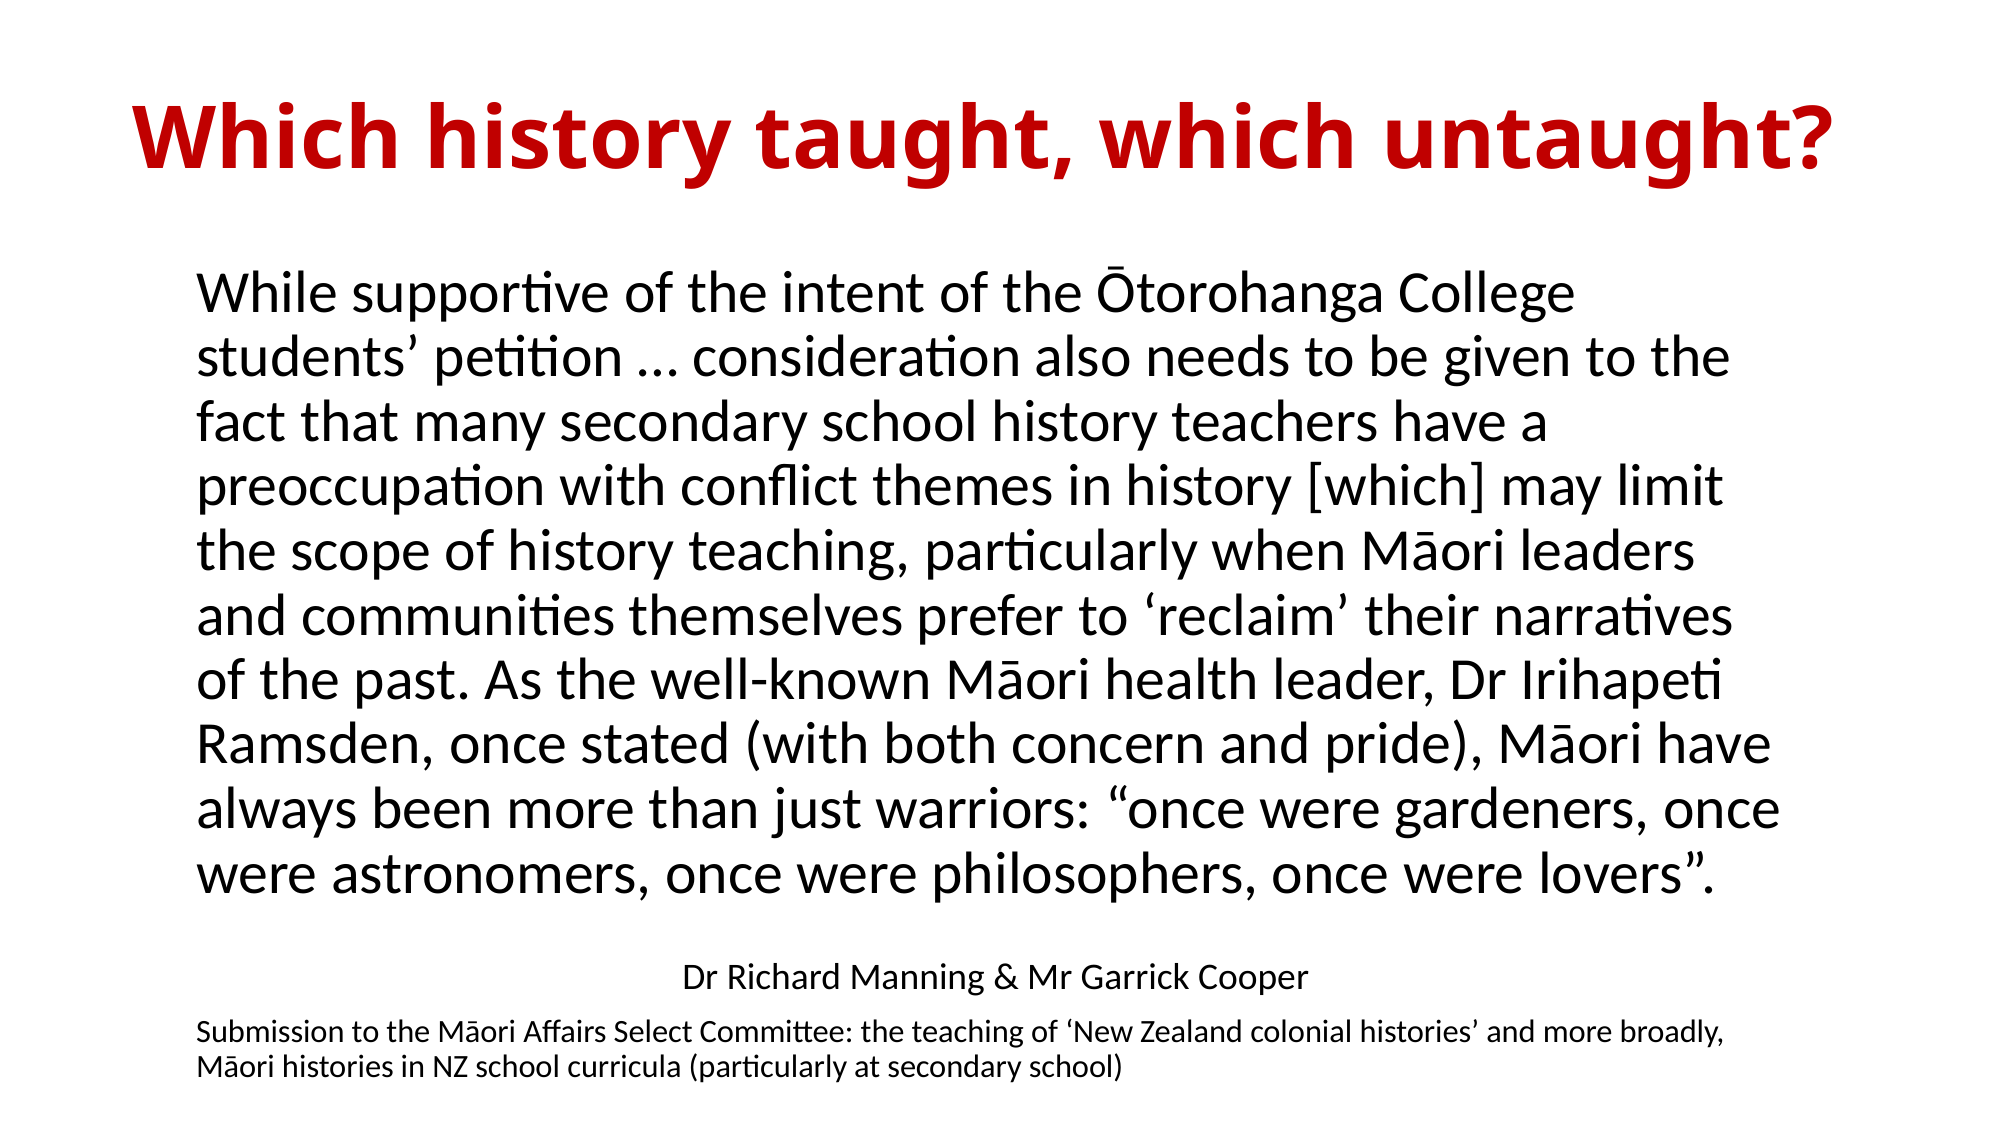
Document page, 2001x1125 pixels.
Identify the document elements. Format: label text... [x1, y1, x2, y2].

list While supportive of the intent of the Ōtorohanga College students’ petition … consideration also needs to be given to the fact that many secondary school history teachers have a preoccupation with conflict themes in history [which] may limit the scope of history teaching, particularly when Māori leaders and communities themselves prefer to ‘reclaim’ their narratives of the past. As the well-known Māori health leader, Dr Irihapeti Ramsden, once stated (with both concern and pride), Māori have always been more than just warriors: “once were gardeners, once were astronomers, once were philosophers, once were lovers”. Dr Richard Manning & Mr Garrick Cooper Submission to the Māori Affairs Select Committee: the teaching of ‘New Zealand colonial histories’ and more broadly, Māori histories in NZ school curricula (particularly at secondary school) [181, 253, 1811, 1125]
title Which history taught, which untaught? [106, 42, 1863, 239]
